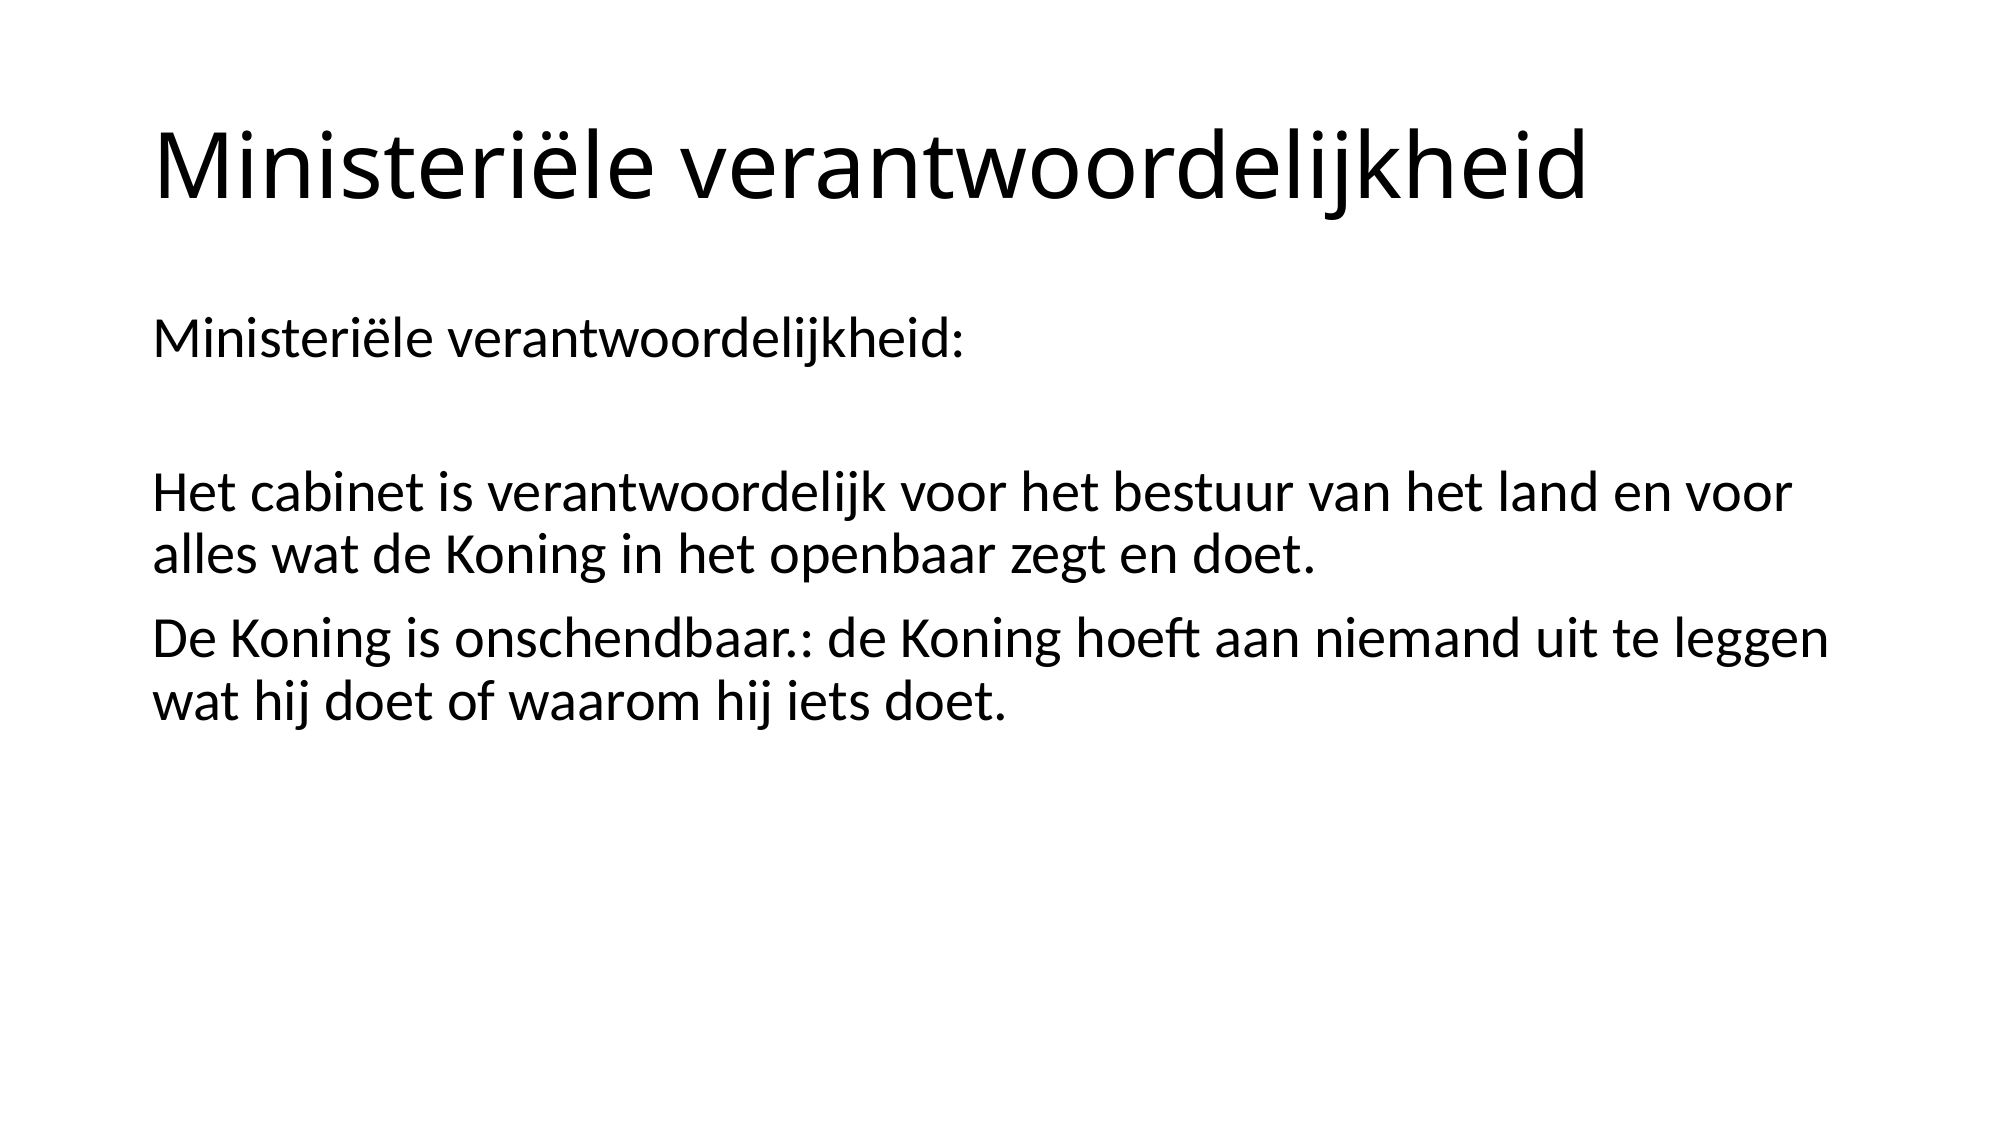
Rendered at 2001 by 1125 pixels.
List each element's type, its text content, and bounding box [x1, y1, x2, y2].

title Ministeriële verantwoordelijkheid [137, 59, 1863, 278]
list Ministeriële verantwoordelijkheid: Het cabinet is verantwoordelijk voor het bestuur van het land en voor alles wat de Koning in het openbaar zegt en doet. De Koning is onschendbaar.: de Koning hoeft aan niemand uit te leggen wat hij doet of waarom hij iets doet. [137, 299, 1863, 1014]
